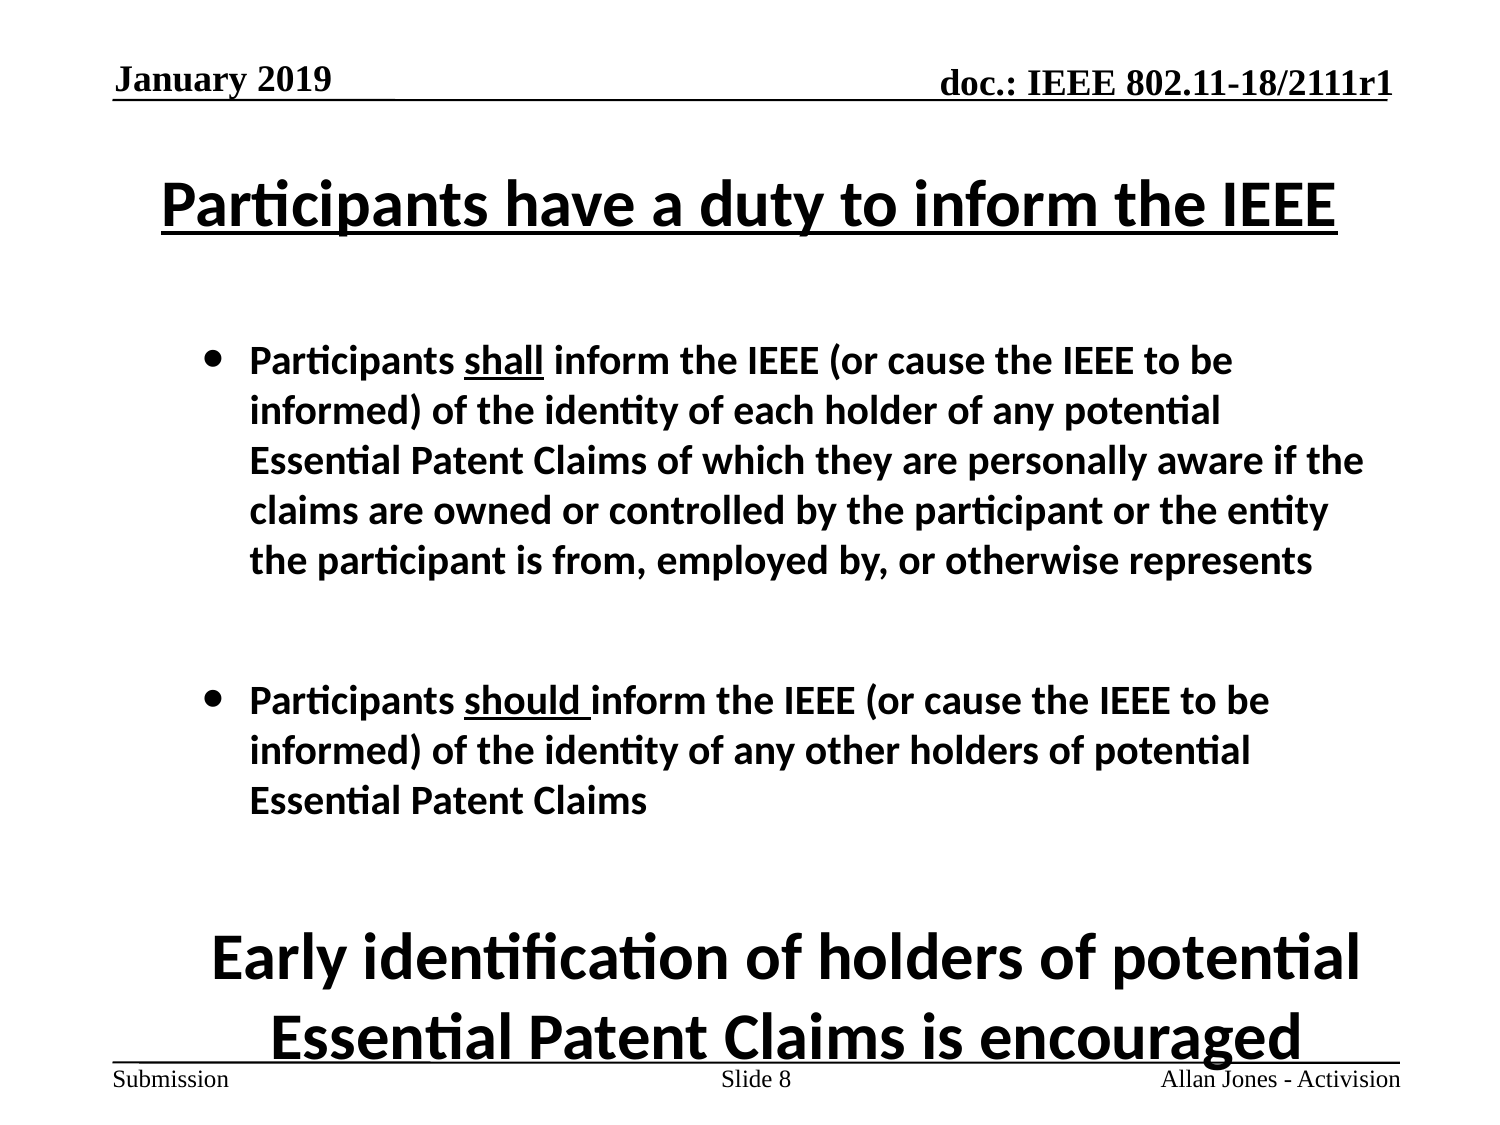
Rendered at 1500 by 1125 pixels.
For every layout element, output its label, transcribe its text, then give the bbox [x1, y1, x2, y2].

list Participants shall inform the IEEE (or cause the IEEE to be informed) of the identity of each holder of any potential Essential Patent Claims of which they are personally aware if the claims are owned or controlled by the participant or the entity the participant is from, employed by, or otherwise represents Participants should inform the IEEE (or cause the IEEE to be informed) of the identity of any other holders of potential Essential Patent Claims Early identification of holders of potential Essential Patent Claims is encouraged [112, 324, 1388, 1000]
slide_number Slide 8 [712, 1061, 800, 1123]
footer Allan Jones - Activision [902, 1061, 1402, 1093]
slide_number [114, 54, 493, 100]
title Participants have a duty to inform the IEEE [112, 112, 1388, 288]
